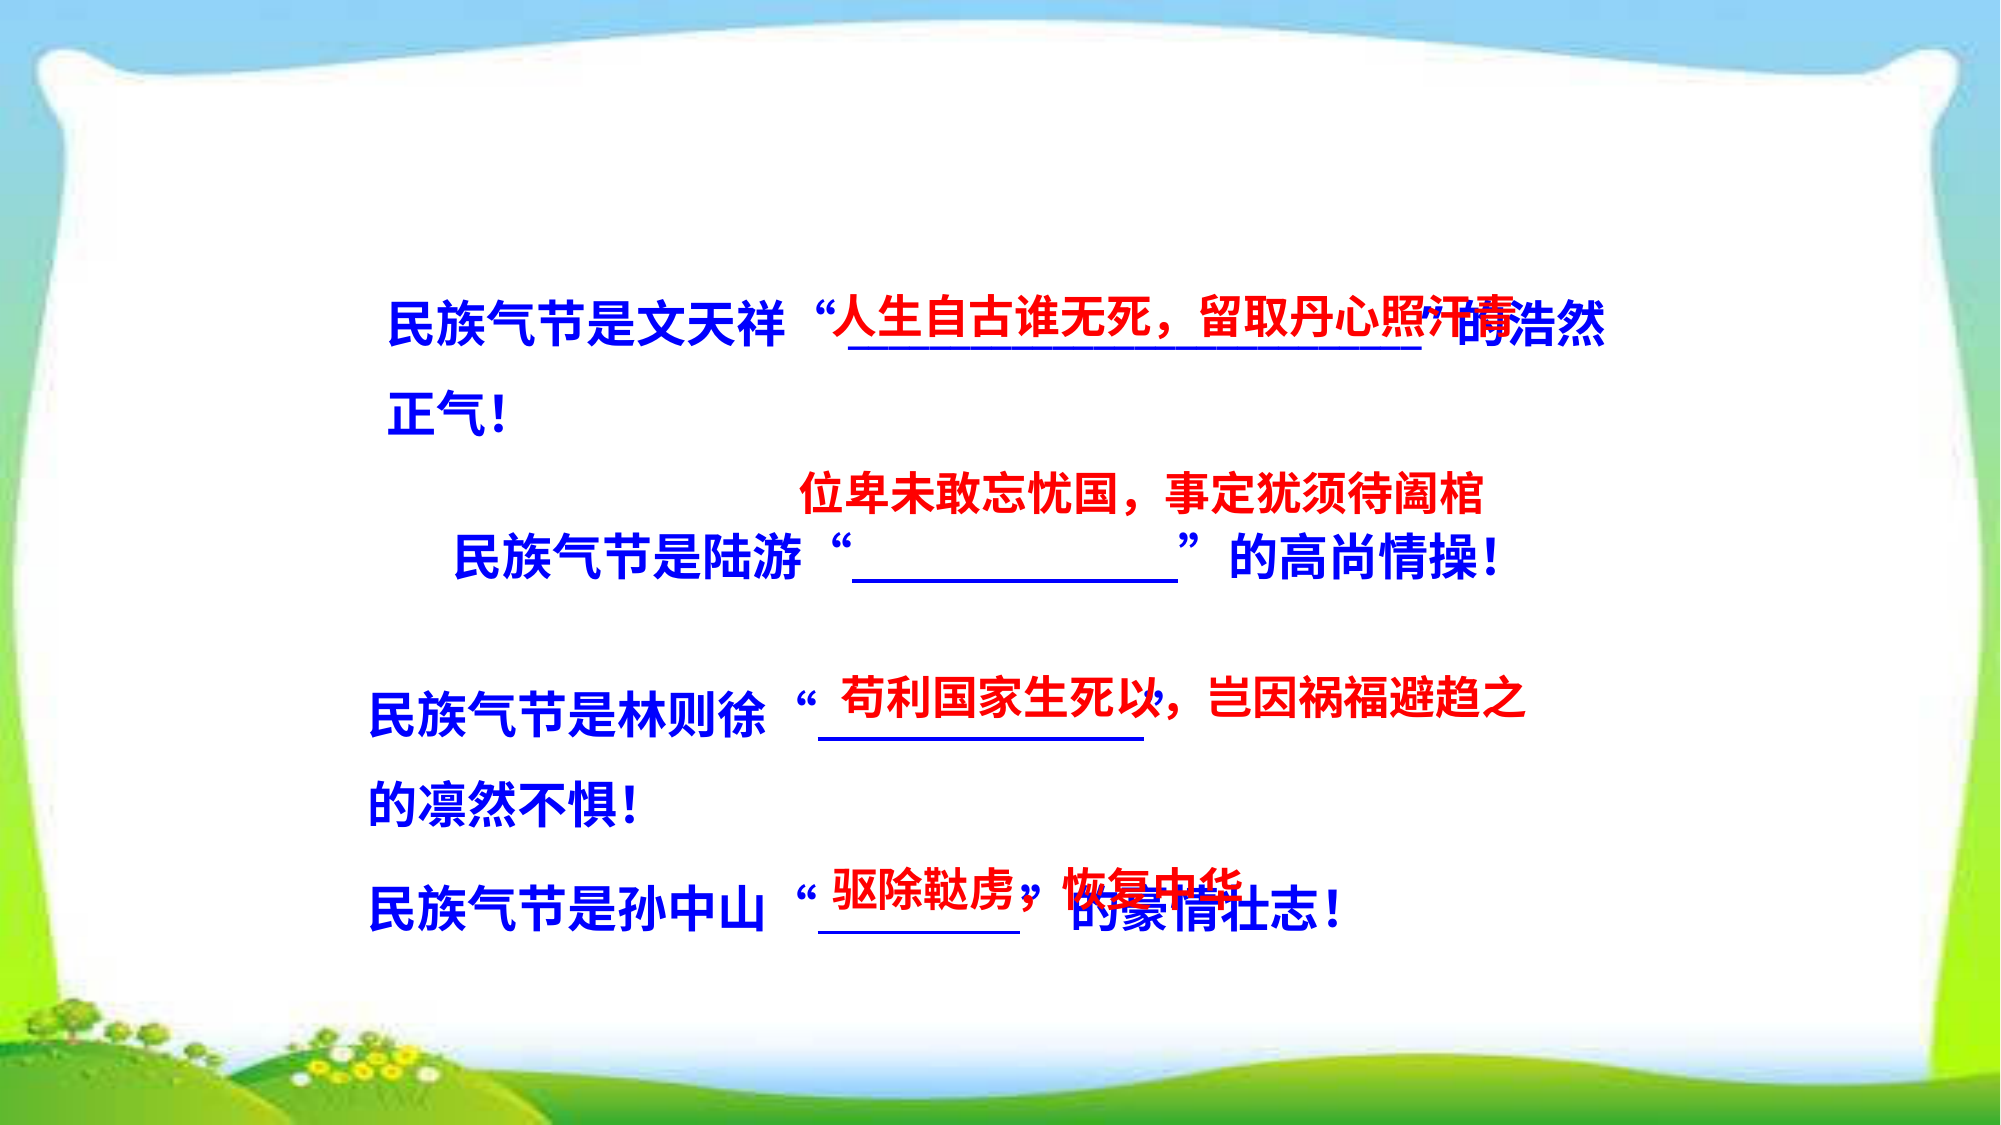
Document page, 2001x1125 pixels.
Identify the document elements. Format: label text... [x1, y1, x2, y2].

text_box 民族气节是孙中山“ ”的豪情壮志！ [352, 839, 1695, 945]
text_box 苟利国家生死以，岂因祸福避趋之 [771, 668, 1597, 724]
text_box 民族气节是林则徐“ ” 的凛然不惧！ [352, 646, 1747, 841]
picture [0, 0, 2001, 1125]
text_box 人生自古谁无死，留取丹心照汗青 [816, 253, 1609, 351]
text_box 民族气节是文天祥“____________________________”的浩然正气！ [352, 255, 1641, 451]
text_box 民族气节是陆游“ ”的高尚情操！ [352, 487, 1628, 593]
text_box 位卑未敢忘忧国，事定犹须待阖棺 [729, 464, 1555, 520]
text_box 驱除鞑虏，恢复中华 [769, 861, 1307, 917]
